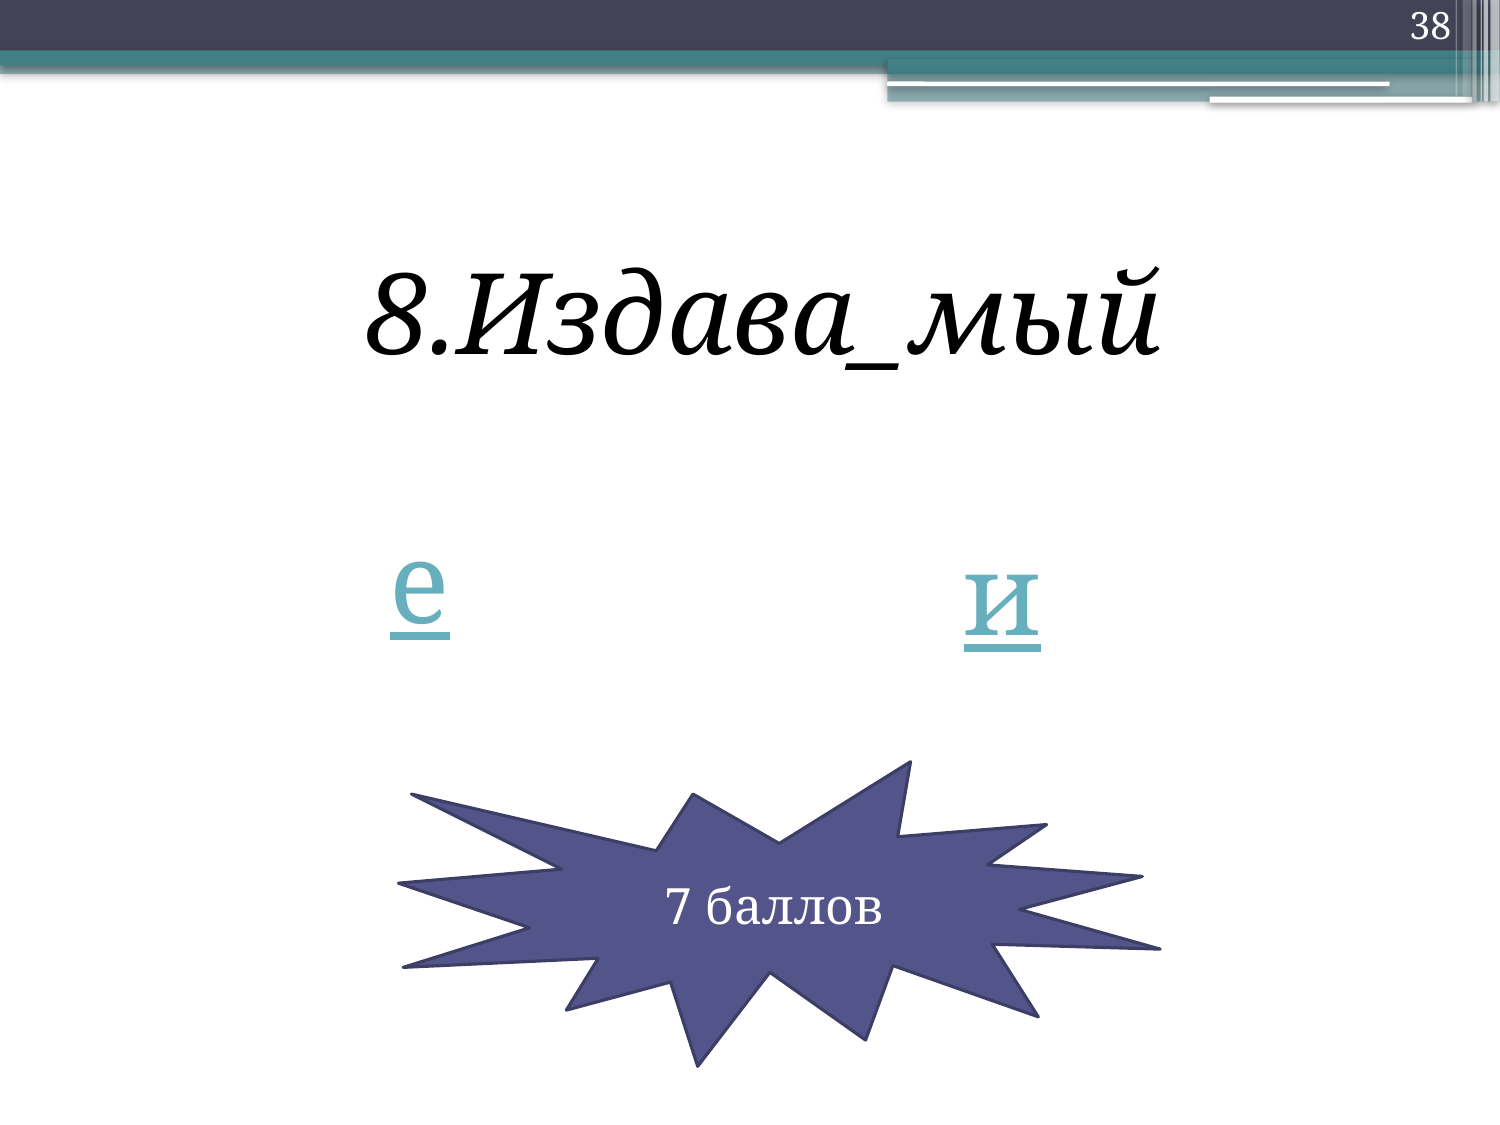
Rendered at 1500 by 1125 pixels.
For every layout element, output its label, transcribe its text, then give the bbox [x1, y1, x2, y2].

text_box 8.Издава_мый [351, 234, 1395, 385]
text_box е [375, 503, 575, 672]
text_box 7 баллов [396, 760, 1162, 1068]
slide_number 38 [1341, 0, 1466, 61]
text_box и [949, 515, 1219, 684]
